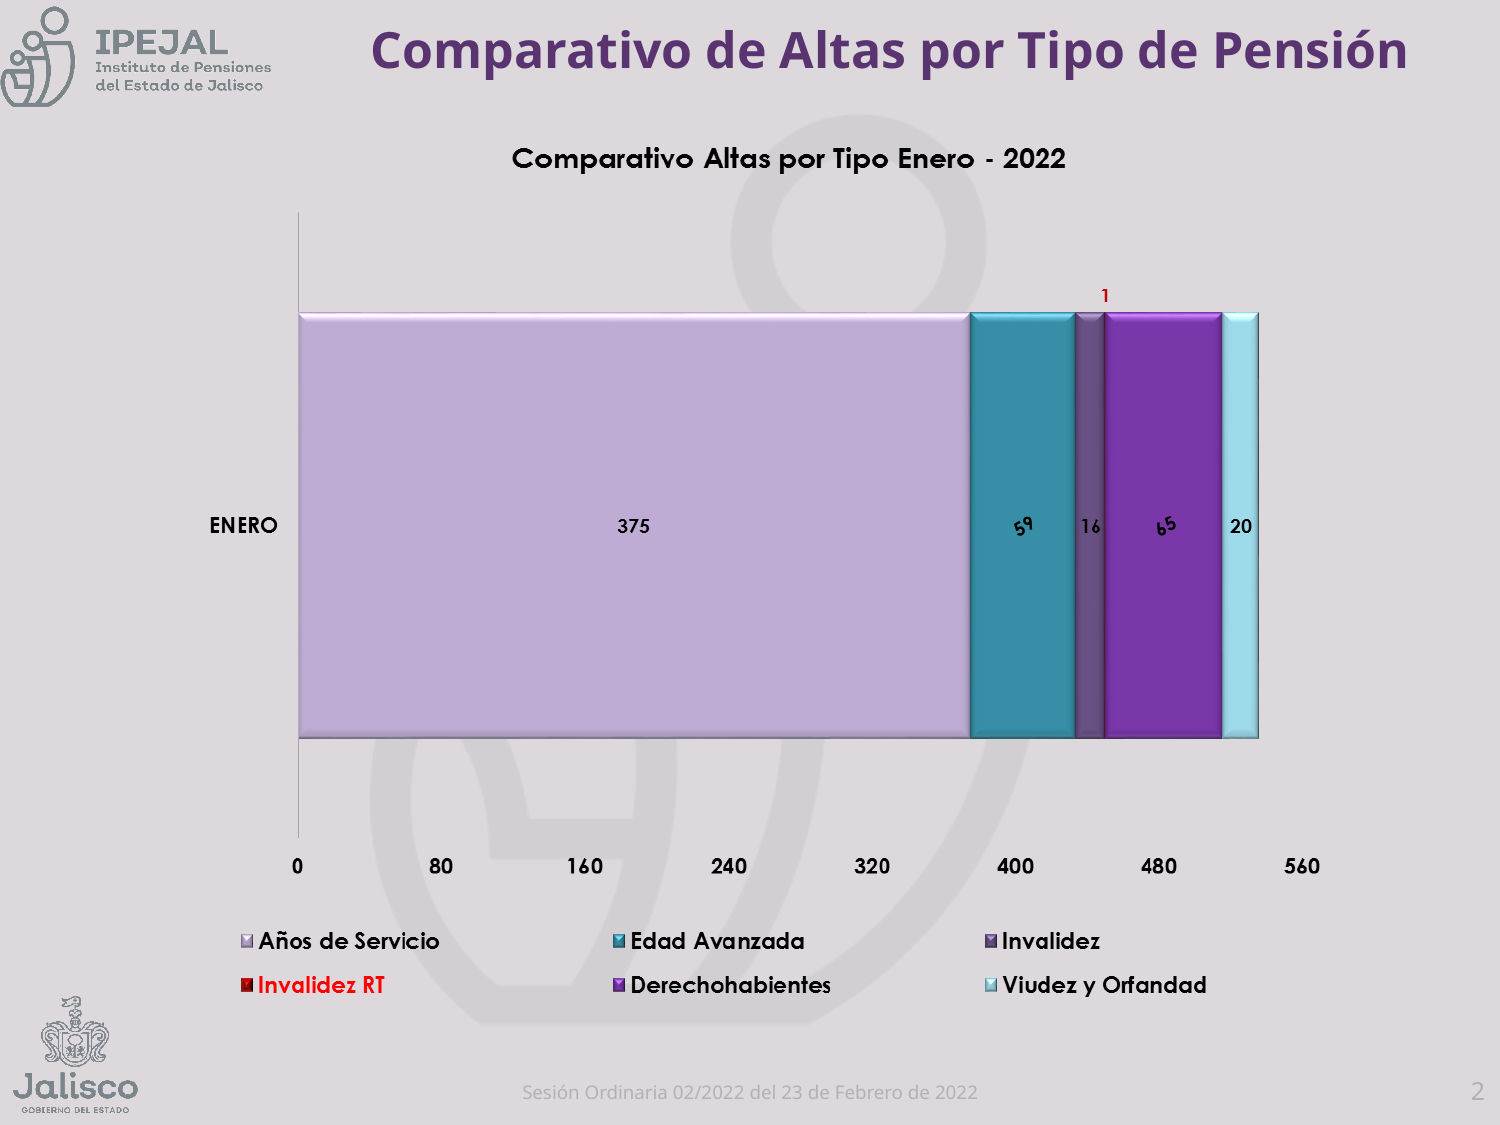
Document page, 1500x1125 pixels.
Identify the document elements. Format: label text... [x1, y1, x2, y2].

picture [0, 115, 1414, 1125]
picture [0, 6, 271, 107]
footer Sesión Ordinaria 02/2022 del 23 de Febrero de 2022 [471, 1062, 1029, 1122]
title Comparativo de Altas por Tipo de Pensión [280, 7, 1500, 91]
slide_number 2 [1149, 1062, 1500, 1122]
